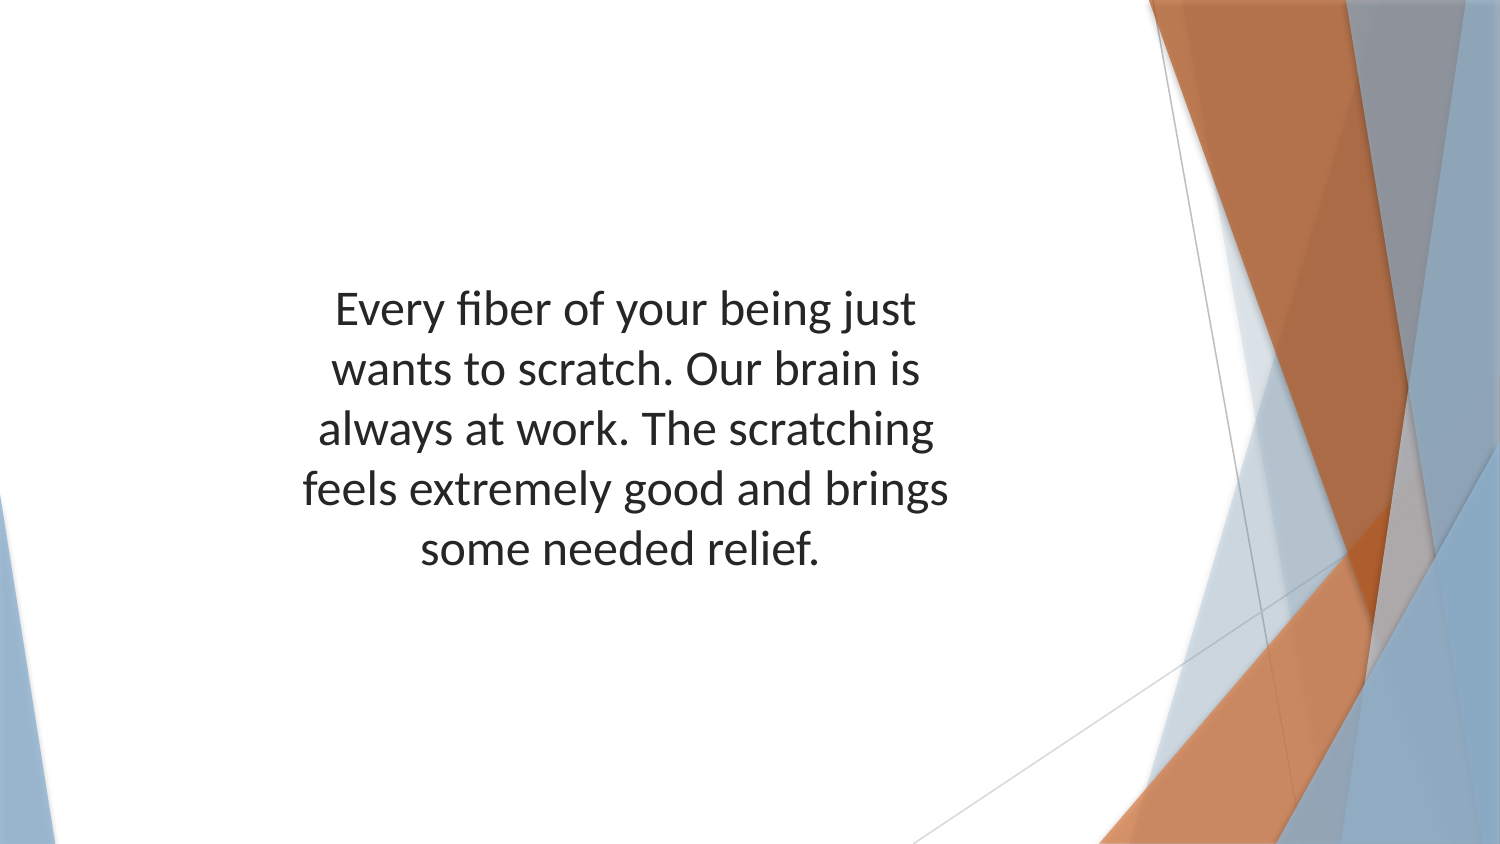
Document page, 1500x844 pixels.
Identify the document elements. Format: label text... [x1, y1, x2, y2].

list Every fiber of your being just wants to scratch. Our brain is always at work. The scratching feels extremely good and brings some needed relief. [253, 268, 998, 706]
